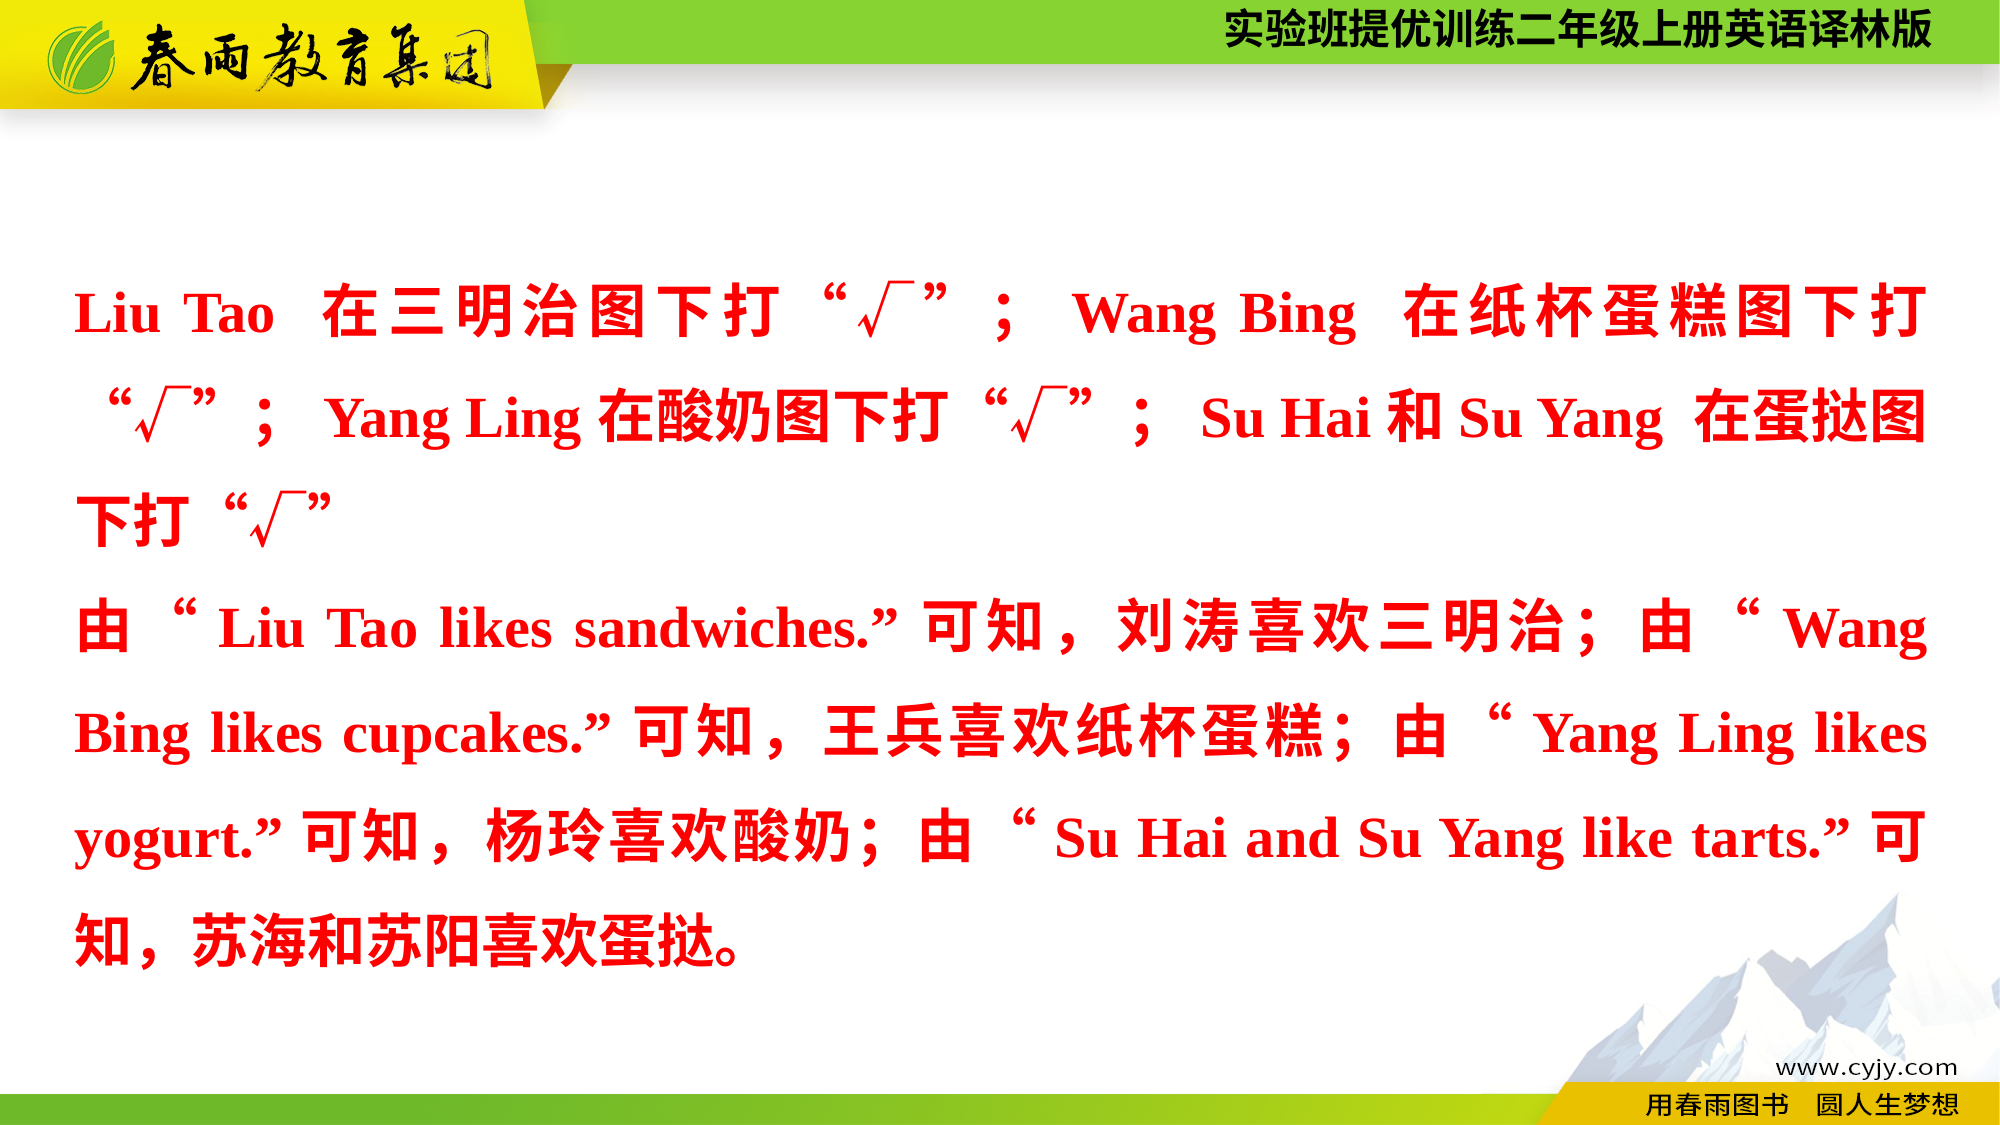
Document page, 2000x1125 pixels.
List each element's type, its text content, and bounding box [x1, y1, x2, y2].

picture [0, 0, 2000, 1125]
list Liu Tao 在三明治图下打“√”；Wang Bing 在纸杯蛋糕图下打“√”；Yang Ling在酸奶图下打“√”；Su Hai和Su Yang 在蛋挞图下打“√” 由“Liu Tao likes sandwiches.”可知，刘涛喜欢三明治；由“Wang Bing likes cupcakes.”可知，王兵喜欢纸杯蛋糕；由“Yang Ling likes yogurt.”可知，杨玲喜欢酸奶；由“Su Hai and Su Yang like tarts.”可知，苏海和苏阳喜欢蛋挞。 [59, 231, 1944, 883]
